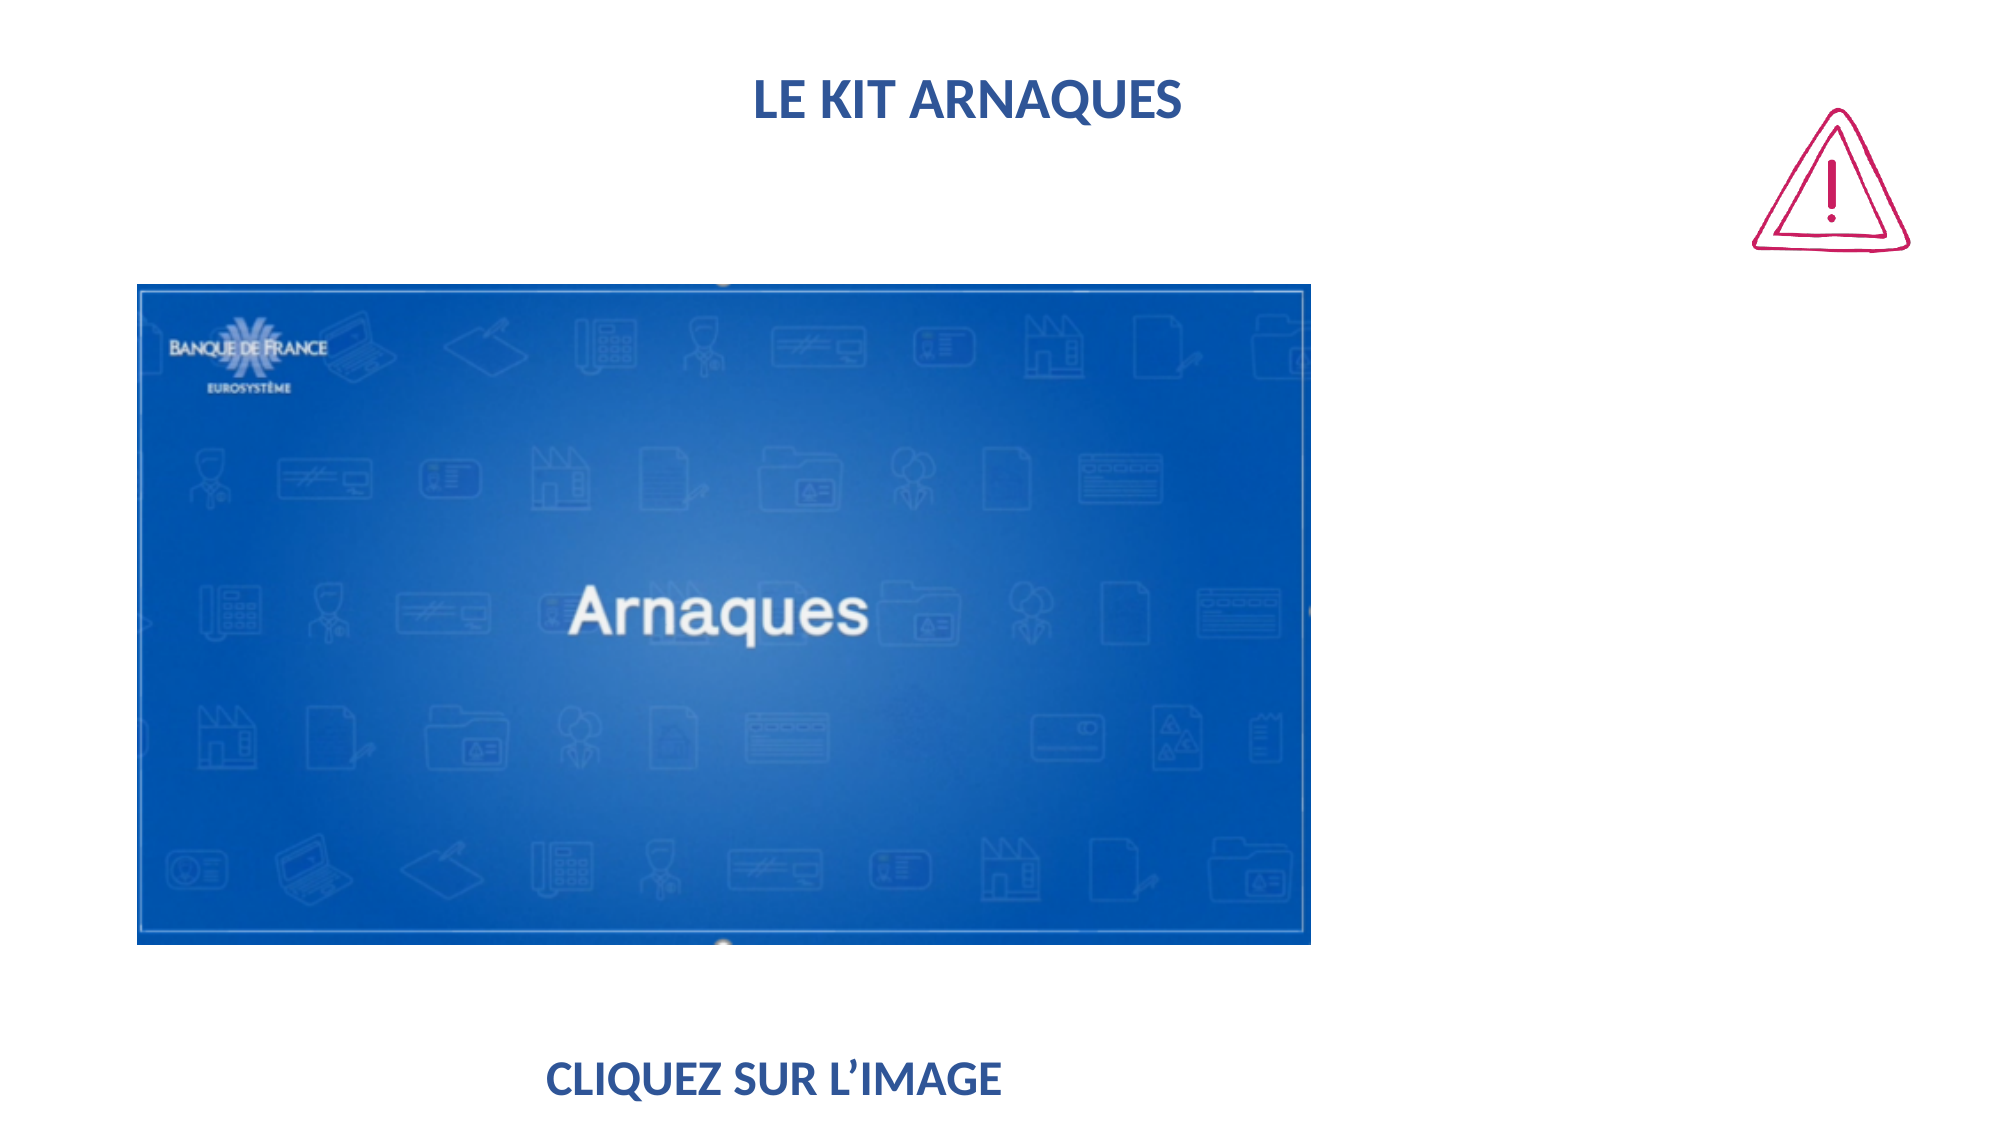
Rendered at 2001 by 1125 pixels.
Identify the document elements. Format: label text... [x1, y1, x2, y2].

picture [1749, 98, 1913, 262]
picture [137, 284, 1311, 945]
text_box LE KIT ARNAQUES [106, 0, 1831, 140]
subtitle CLIQUEZ SUR L’IMAGE [24, 1044, 1525, 1125]
